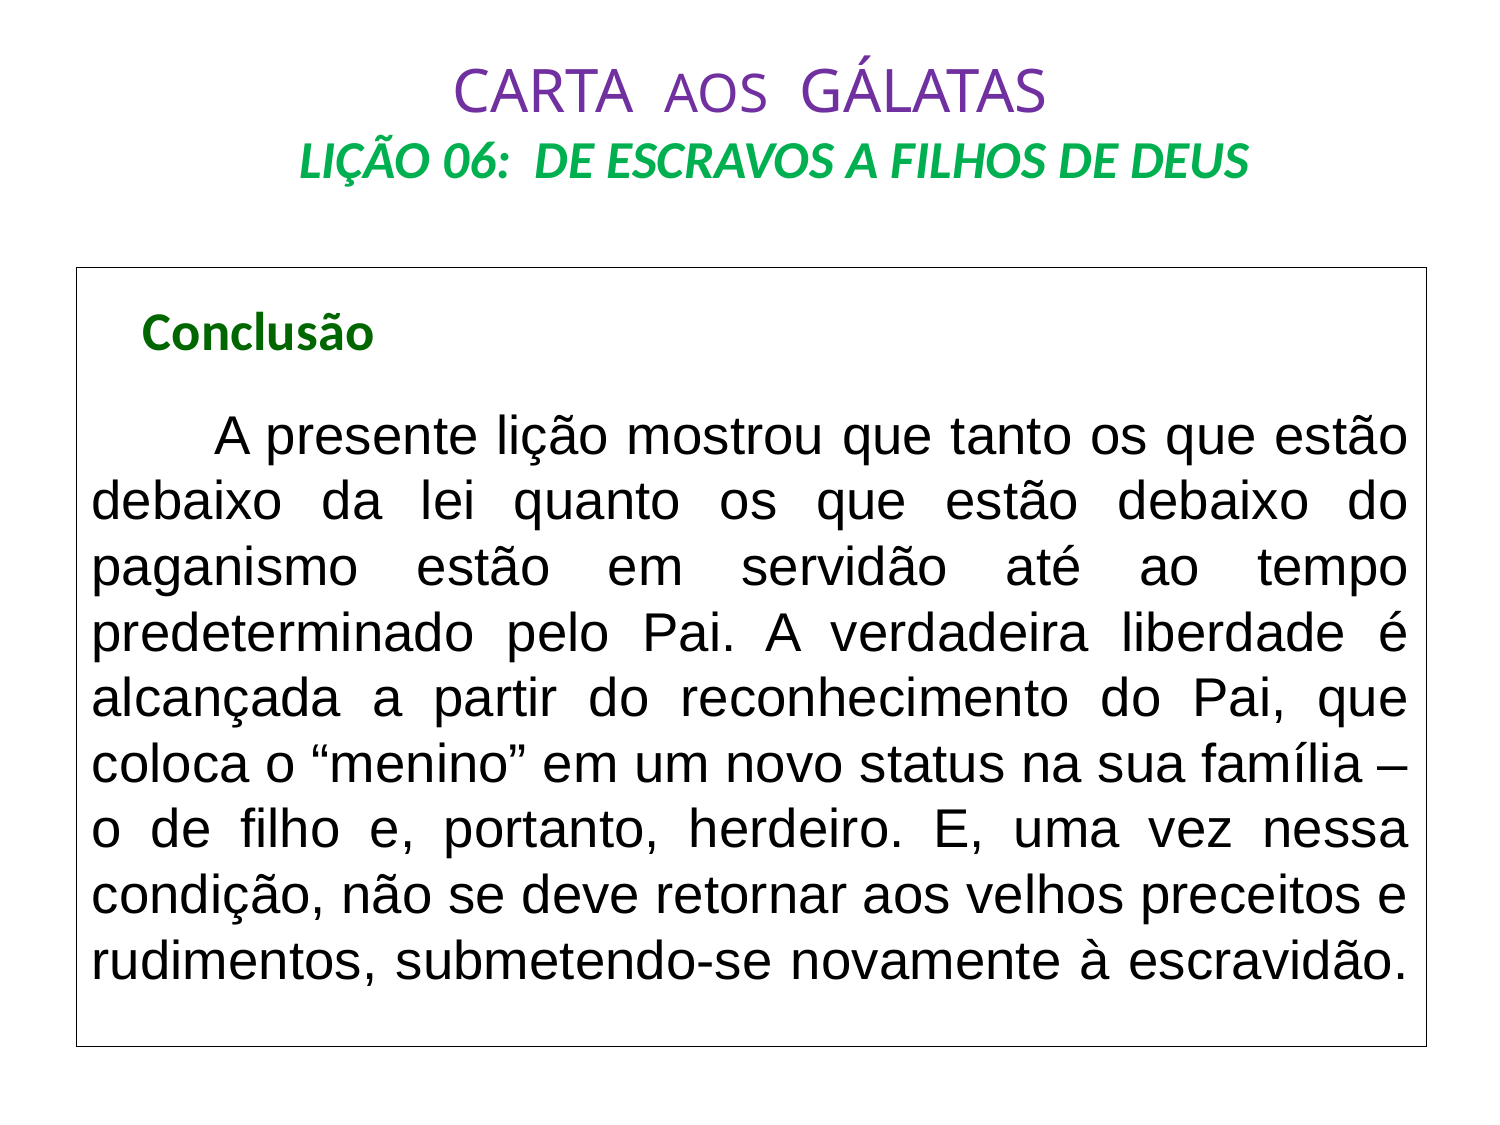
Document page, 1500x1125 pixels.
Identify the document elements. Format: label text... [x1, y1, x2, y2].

title CARTA AOS GÁLATAS LIÇÃO 06: DE ESCRAVOS A FILHOS DE DEUS [75, 45, 1425, 197]
list Conclusão A presente lição mostrou que tanto os que estão debaixo da lei quanto os que estão debaixo do paganismo estão em servidão até ao tempo predeterminado pelo Pai. A verdadeira liberdade é alcançada a partir do reconhecimento do Pai, que coloca o “menino” em um novo status na sua família – o de filho e, portanto, herdeiro. E, uma vez nessa condição, não se deve retornar aos velhos preceitos e rudimentos, submetendo-se novamente à escravidão. [76, 267, 1427, 1047]
